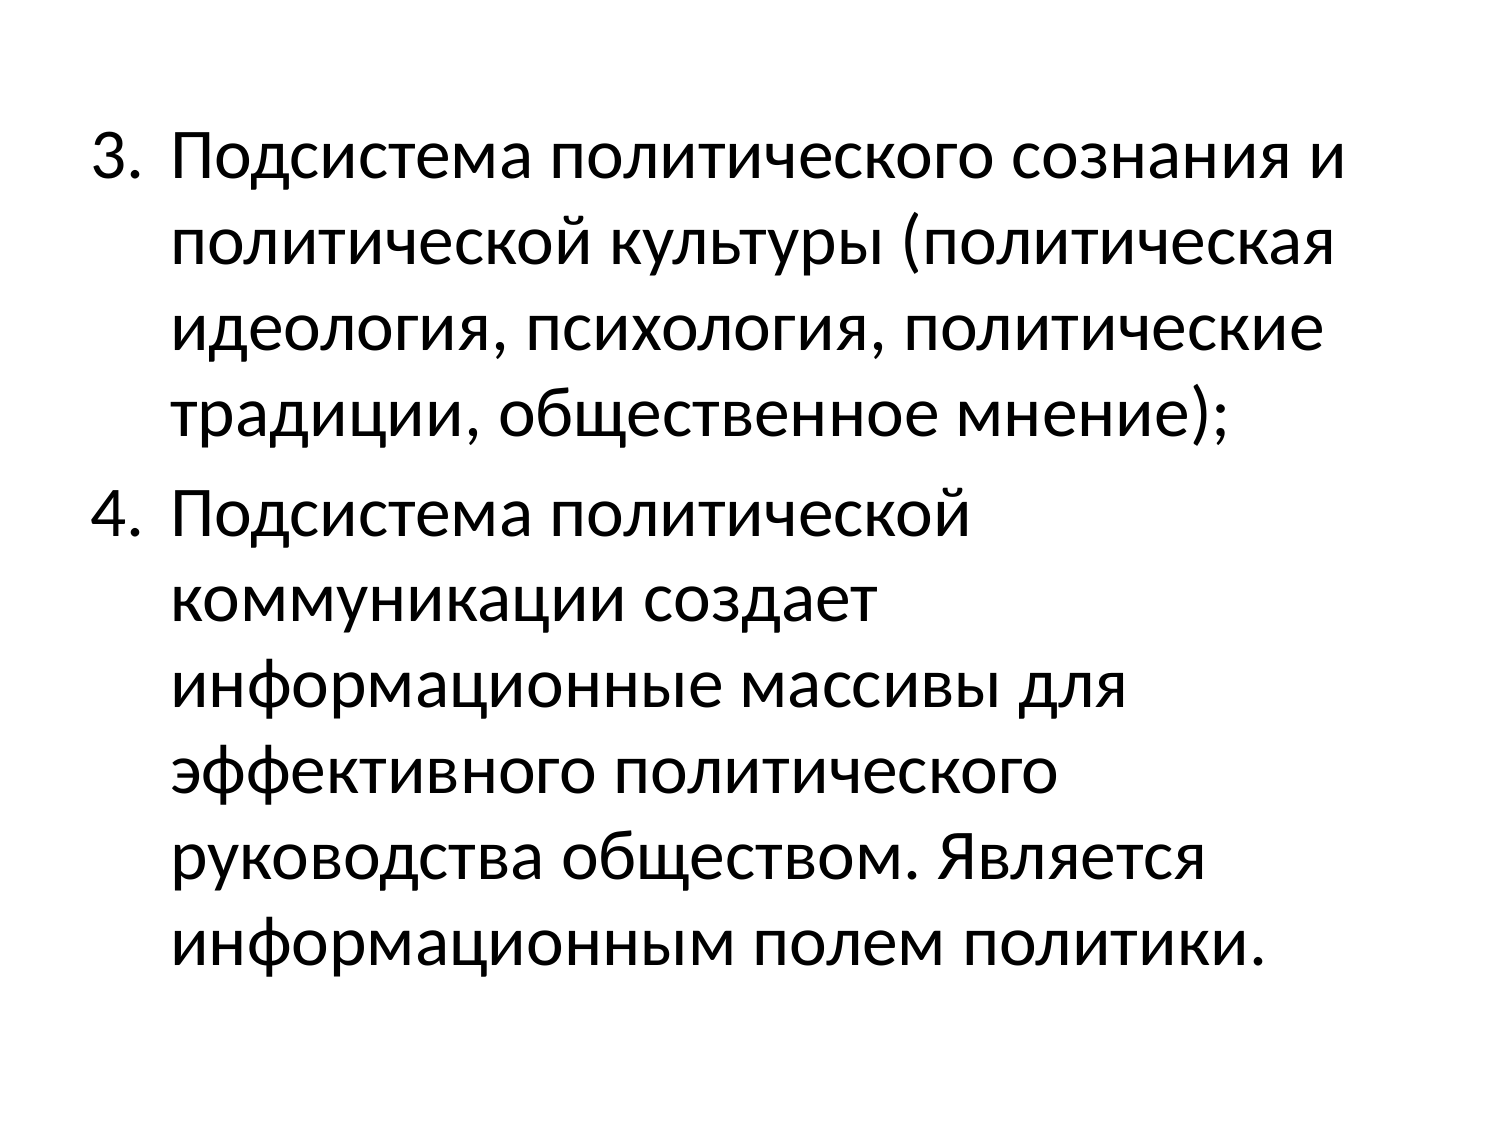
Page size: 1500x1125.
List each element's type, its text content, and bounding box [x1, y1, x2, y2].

list Подсистема политического сознания и политической культуры (политическая идеология, психология, политические традиции, общественное мнение); Подсистема политической коммуникации создает информационные массивы для эффективного политического руководства обществом. Является информационным полем политики. [75, 99, 1425, 1005]
